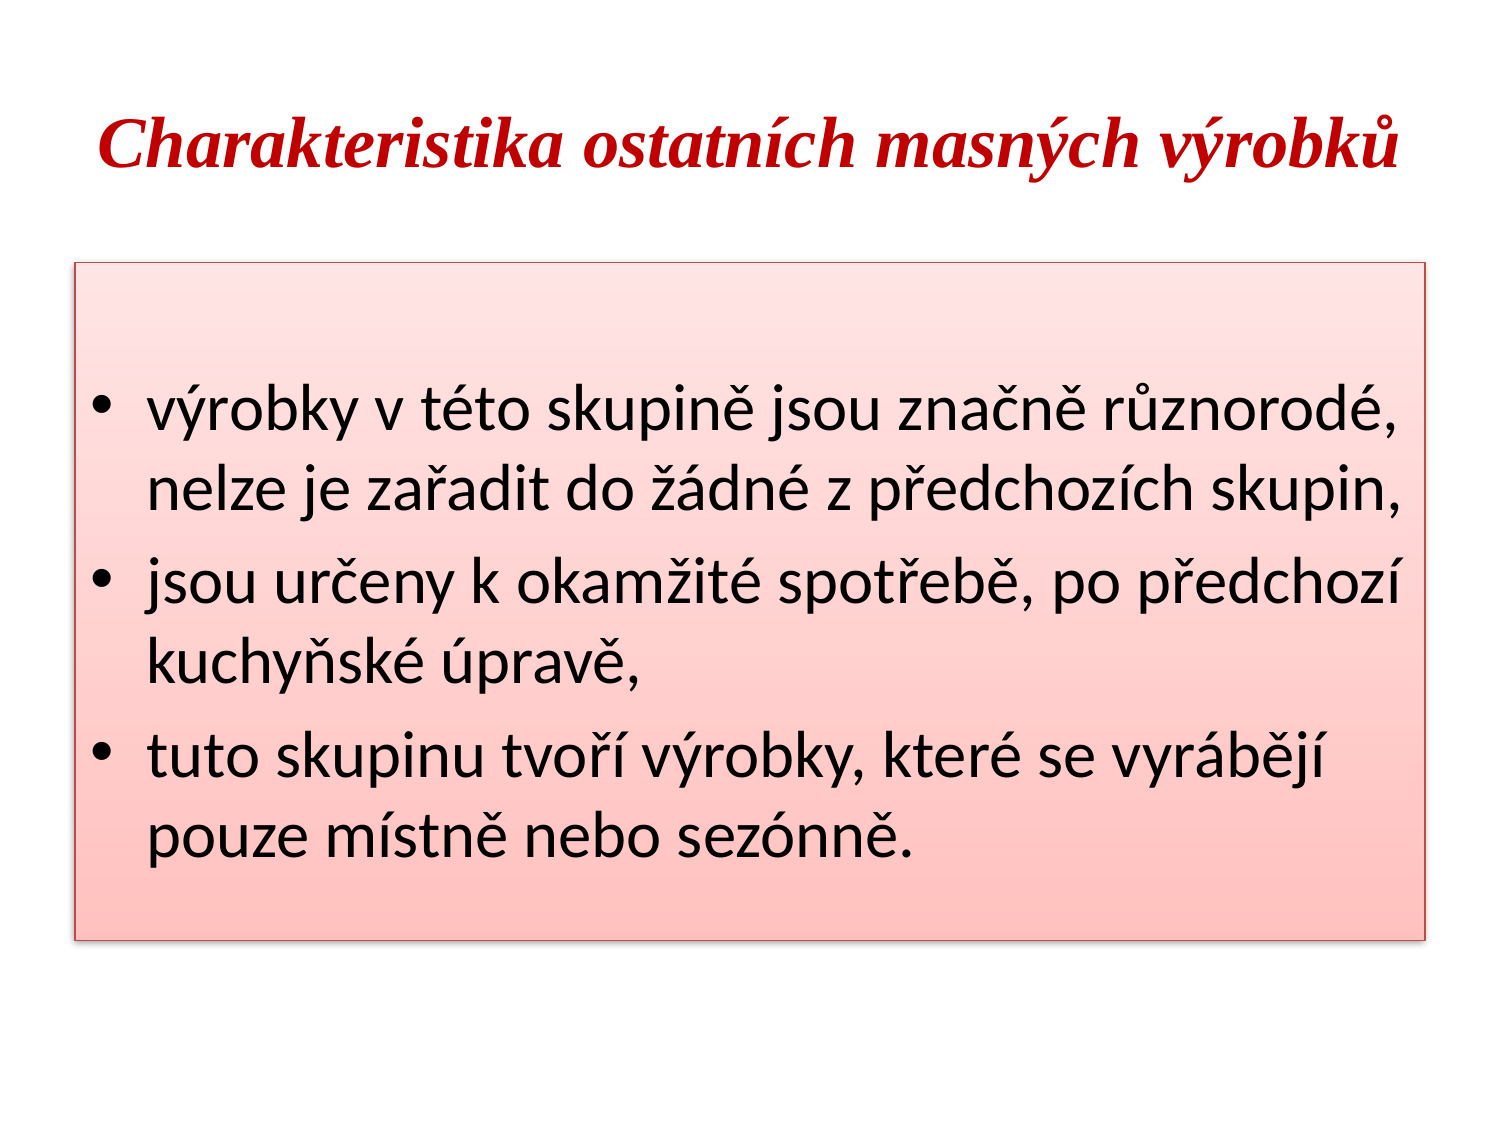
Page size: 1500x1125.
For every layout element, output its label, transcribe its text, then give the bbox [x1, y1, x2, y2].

title Charakteristika ostatních masných výrobků [75, 45, 1425, 233]
list výrobky v této skupině jsou značně různorodé, nelze je zařadit do žádné z předchozích skupin, jsou určeny k okamžité spotřebě, po předchozí kuchyňské úpravě, tuto skupinu tvoří výrobky, které se vyrábějí pouze místně nebo sezónně. [74, 262, 1426, 941]
